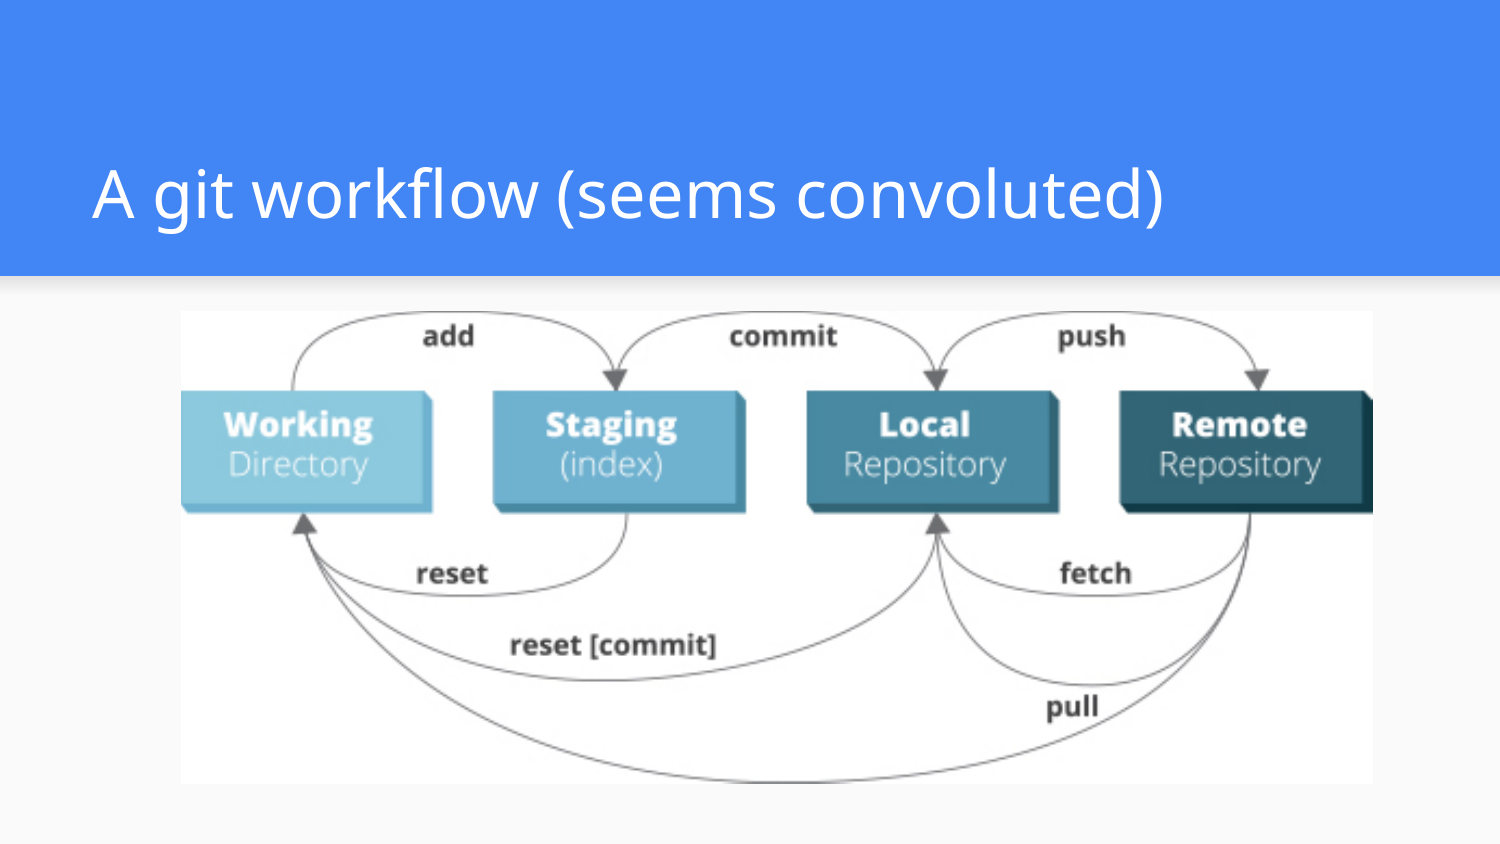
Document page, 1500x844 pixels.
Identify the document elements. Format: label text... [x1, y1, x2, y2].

picture [181, 311, 1373, 785]
title A git workflow (seems convoluted) [77, 121, 1427, 248]
